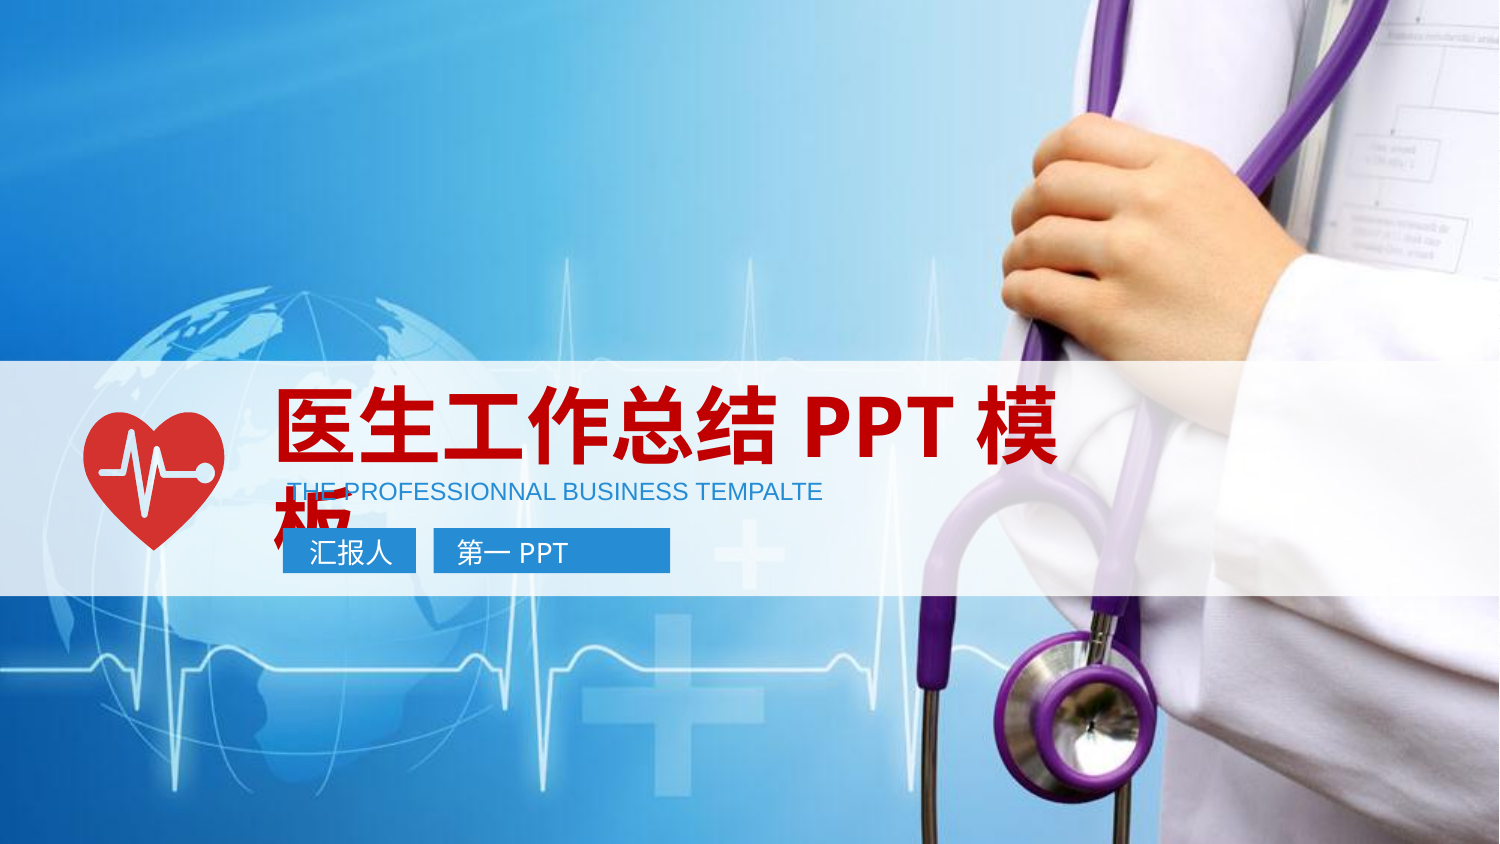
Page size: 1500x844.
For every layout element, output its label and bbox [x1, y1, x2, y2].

text_box [282, 528, 425, 635]
picture [0, 0, 1499, 844]
text_box [433, 528, 671, 578]
